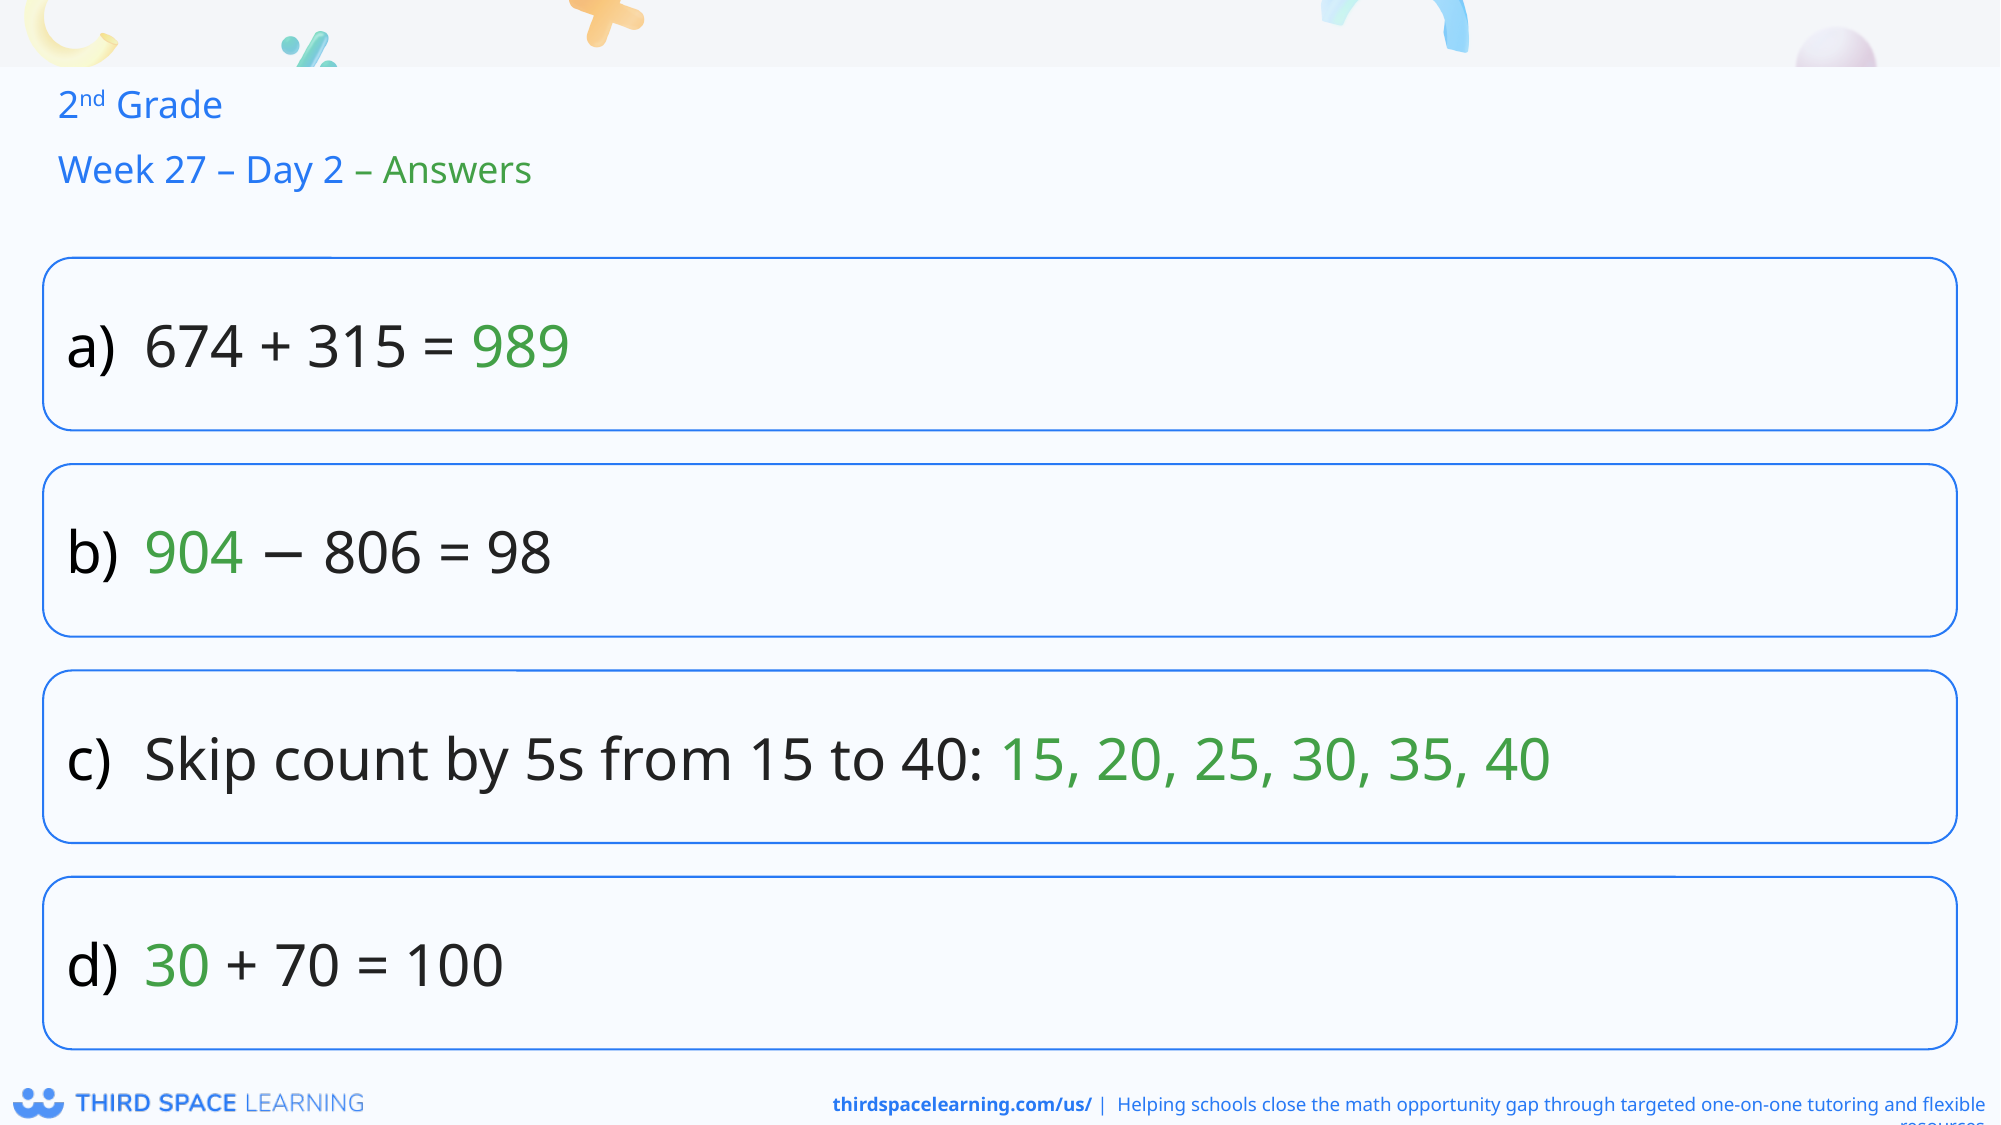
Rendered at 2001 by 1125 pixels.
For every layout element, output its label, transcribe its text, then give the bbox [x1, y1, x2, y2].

picture [13, 1088, 365, 1119]
list 674 + 315 = 989 [129, 272, 1939, 416]
list 904 − 806 = 98 [129, 478, 1939, 623]
text_box 2nd Grade Week 27 – Day 2 – Answers [43, 73, 705, 212]
list 30 + 70 = 100 [129, 891, 1939, 1035]
list Skip count by 5s from 15 to 40: 15, 20, 25, 30, 35, 40 [129, 684, 1939, 829]
picture [0, 0, 2000, 67]
